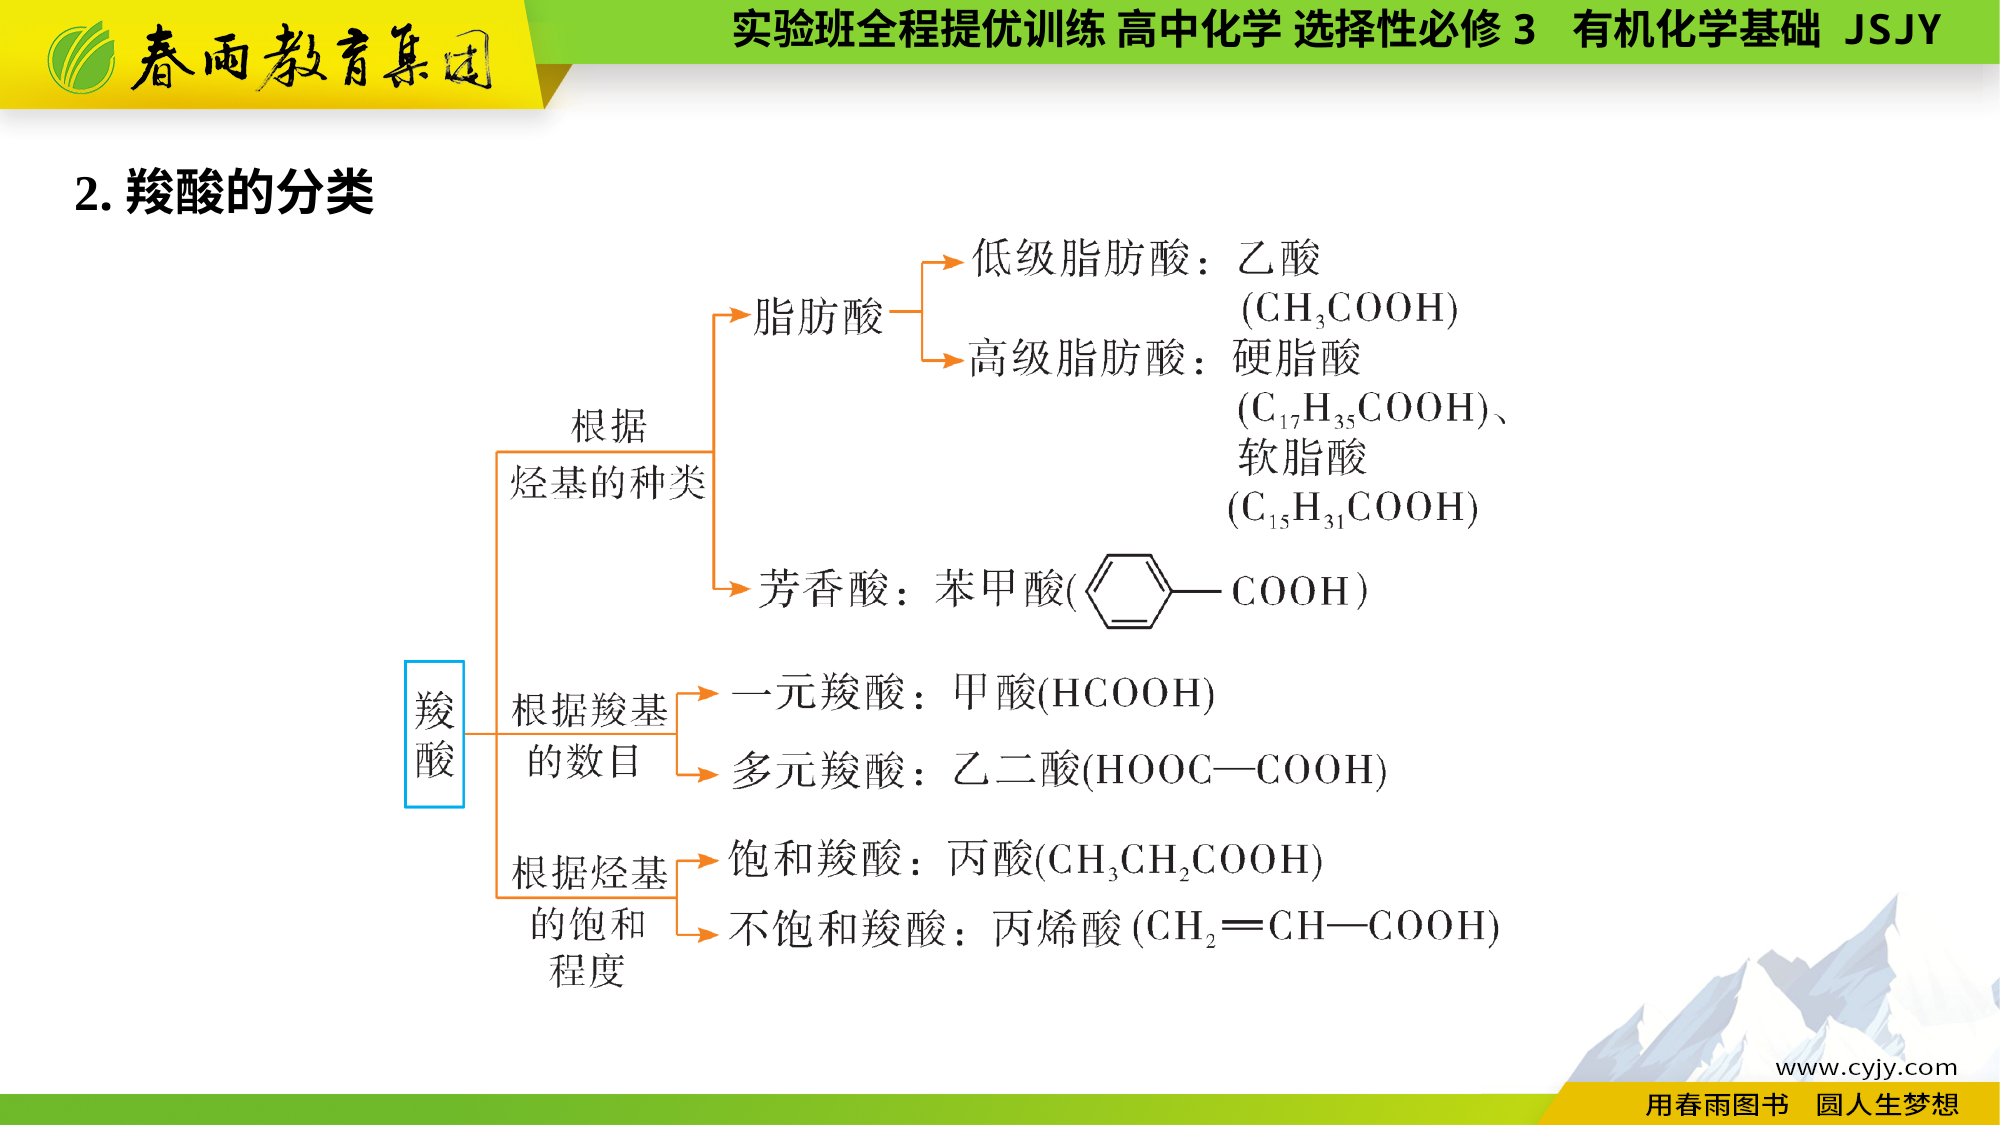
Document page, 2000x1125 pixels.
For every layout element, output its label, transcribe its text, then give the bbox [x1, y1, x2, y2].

picture [0, 0, 2000, 1125]
list 2.羧酸的分类 [59, 122, 1944, 217]
